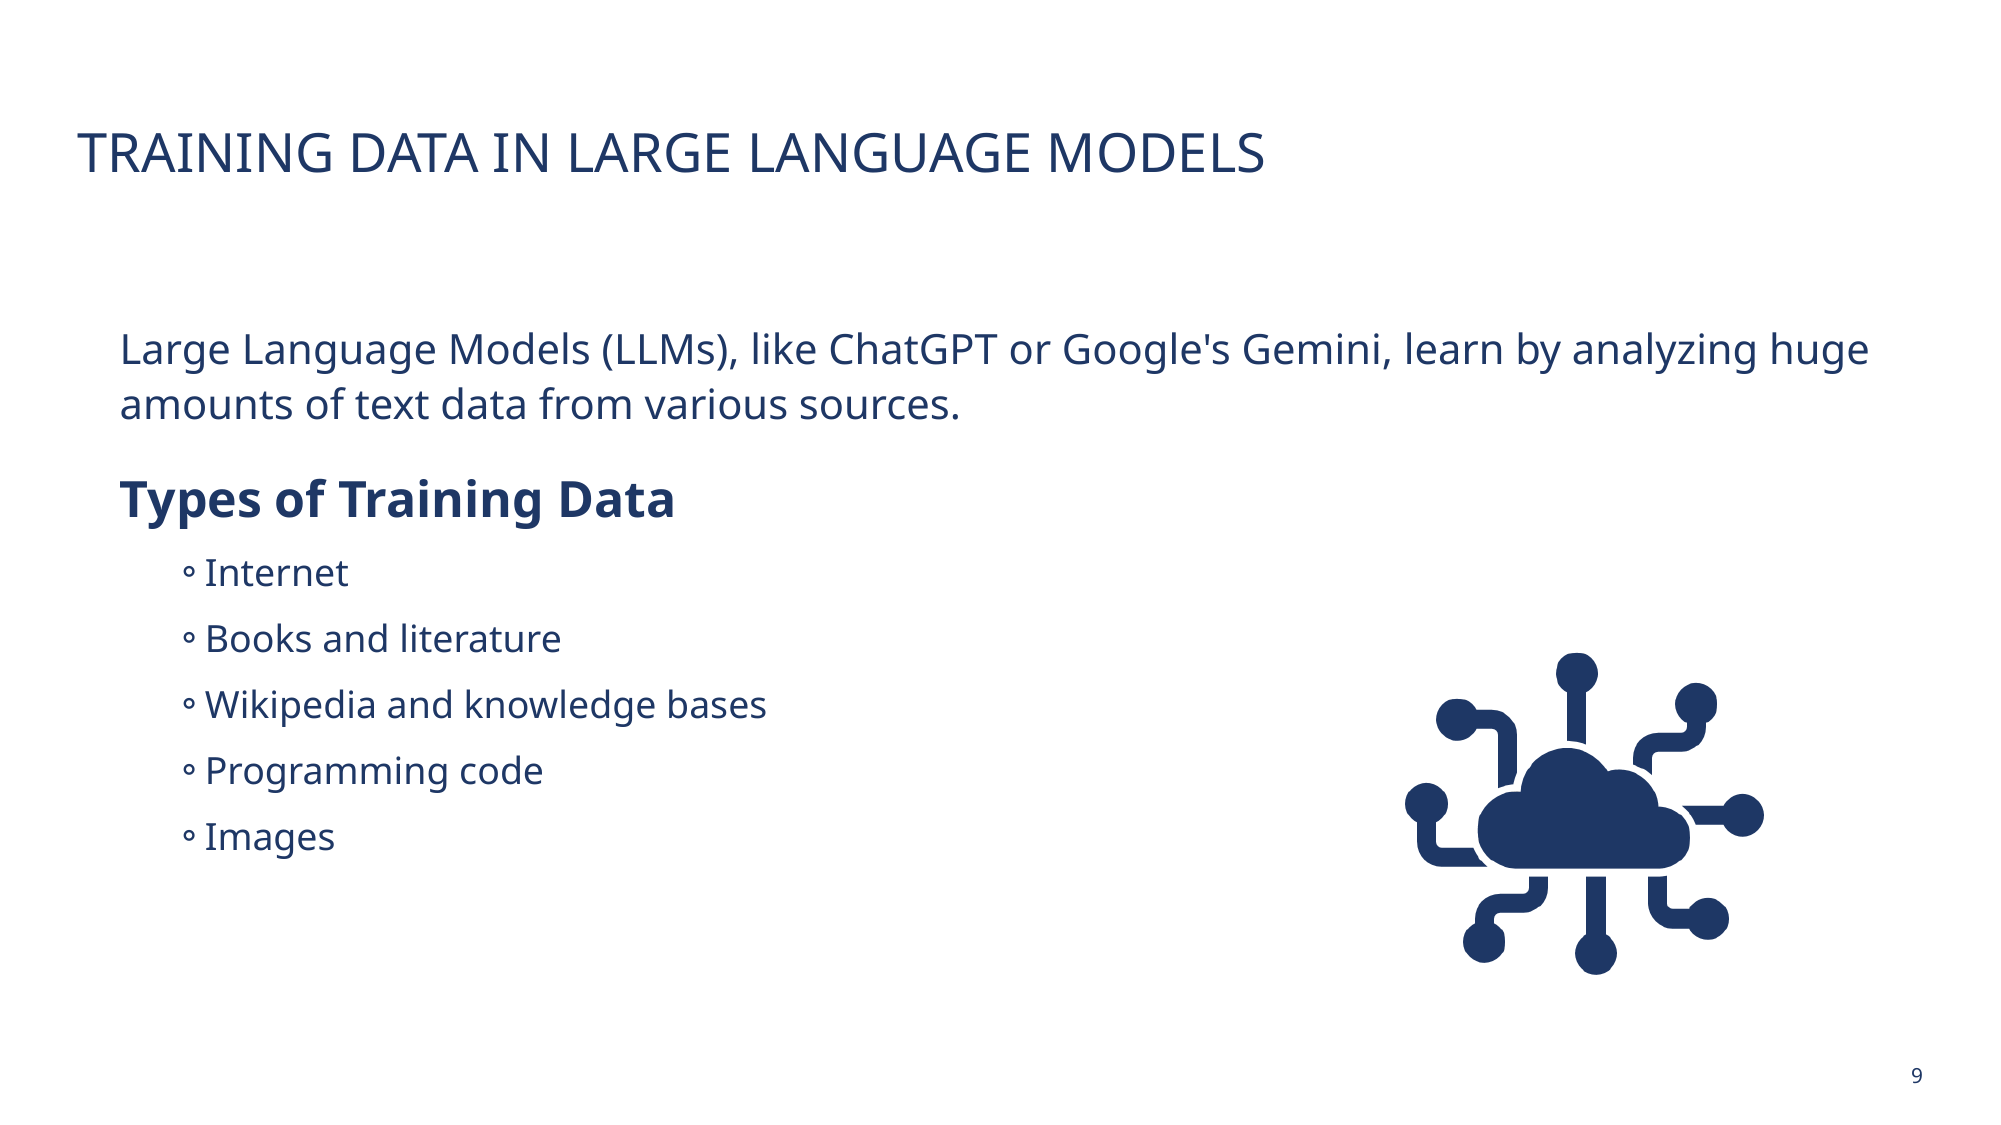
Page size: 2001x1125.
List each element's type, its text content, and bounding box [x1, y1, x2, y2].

title Training data in large language models [62, 117, 1938, 281]
list Large Language Models (LLMs), like ChatGPT or Google's Gemini, learn by analyzing huge amounts of text data from various sources. Types of Training Data Internet Books and literature Wikipedia and knowledge bases Programming code Images [104, 310, 1980, 1030]
picture [1399, 631, 1769, 999]
slide_number 9 [1820, 1055, 1938, 1098]
